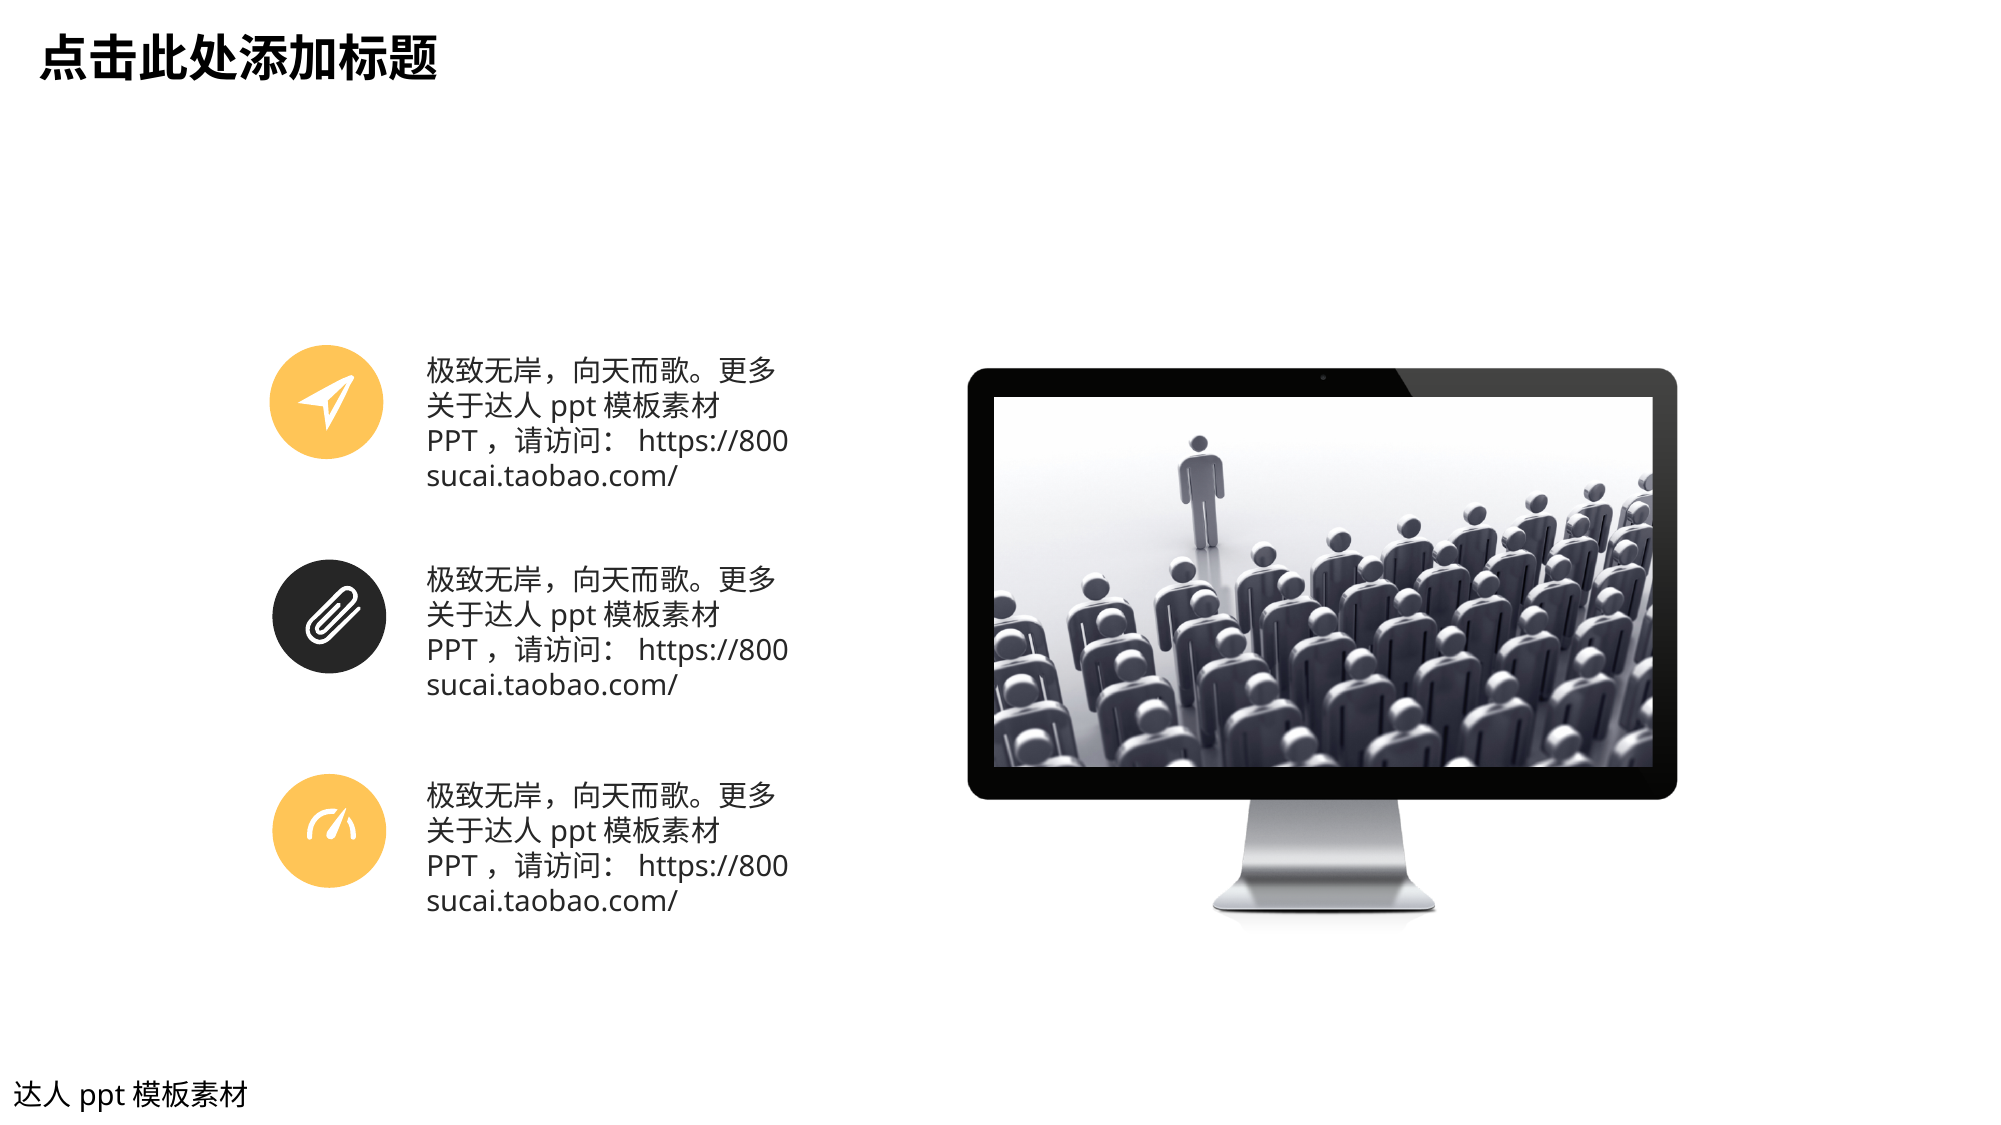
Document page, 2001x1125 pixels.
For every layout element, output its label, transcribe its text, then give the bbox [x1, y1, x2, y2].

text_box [834, 344, 1815, 945]
text_box [305, 585, 361, 645]
text_box 极致无岸，向天而歌。更多关于达人ppt模板素材 PPT，请访问：https://800sucai.taobao.com/ [411, 345, 812, 500]
text_box [272, 773, 387, 888]
text_box 极致无岸，向天而歌。更多关于达人ppt模板素材 PPT，请访问：https://800sucai.taobao.com/ [411, 554, 812, 709]
text_box [297, 375, 355, 431]
text_box [269, 345, 384, 460]
text_box [326, 807, 347, 840]
text_box 达人ppt模板素材 [0, 1069, 264, 1119]
text_box [272, 559, 387, 674]
text_box [347, 816, 356, 840]
text_box [307, 808, 338, 840]
text_box 点击此处添加标题 [23, 18, 465, 94]
text_box 极致无岸，向天而歌。更多关于达人ppt模板素材 PPT，请访问：https://800sucai.taobao.com/ [411, 770, 812, 925]
